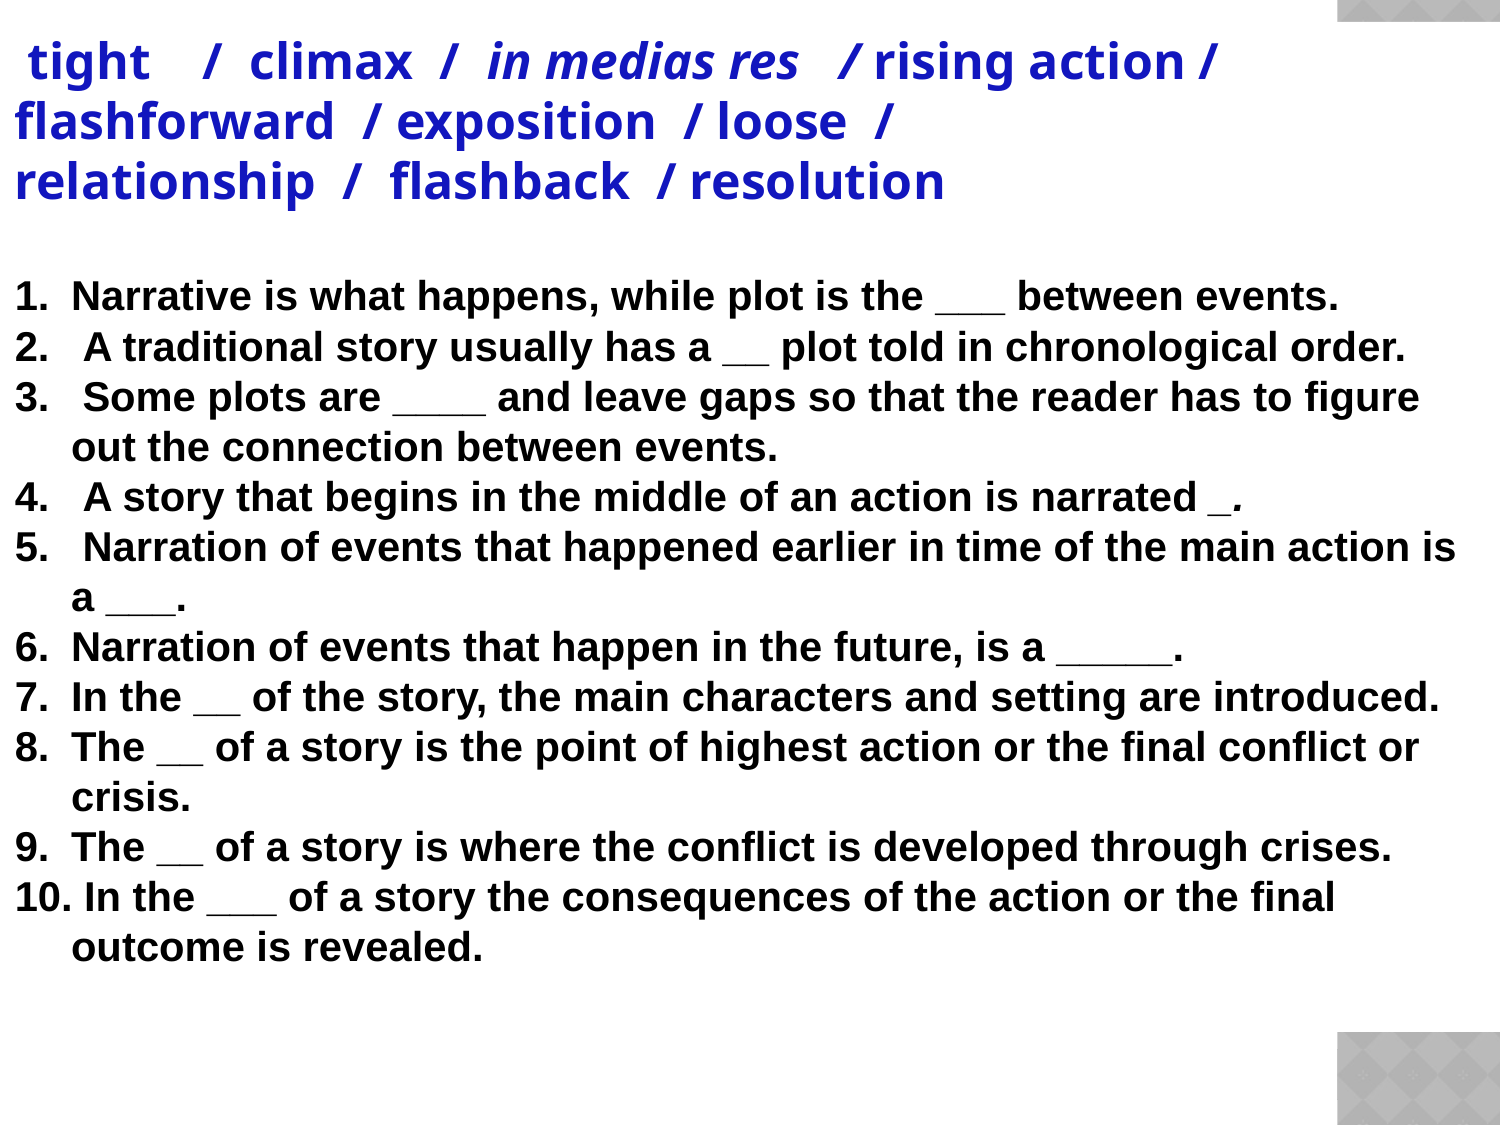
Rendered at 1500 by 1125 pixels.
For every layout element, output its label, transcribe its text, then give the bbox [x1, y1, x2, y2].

text_box tight / climax / in medias res / rising action / flashforward / exposition / loose / relationship / flashback / resolution Narrative is what happens, while plot is the ___ between events. A traditional story usually has a __ plot told in chronological order. Some plots are ____ and leave gaps so that the reader has to figure out the connection between events. A story that begins in the middle of an action is narrated _. Narration of events that happened earlier in time of the main action is a ___. Narration of events that happen in the future, is a _____. In the __ of the story, the main characters and setting are introduced. The __ of a story is the point of highest action or the final conflict or crisis. The __ of a story is where the conflict is developed through crises. In the ___ of a story the consequences of the action or the final outcome is revealed. [0, 21, 1500, 1032]
